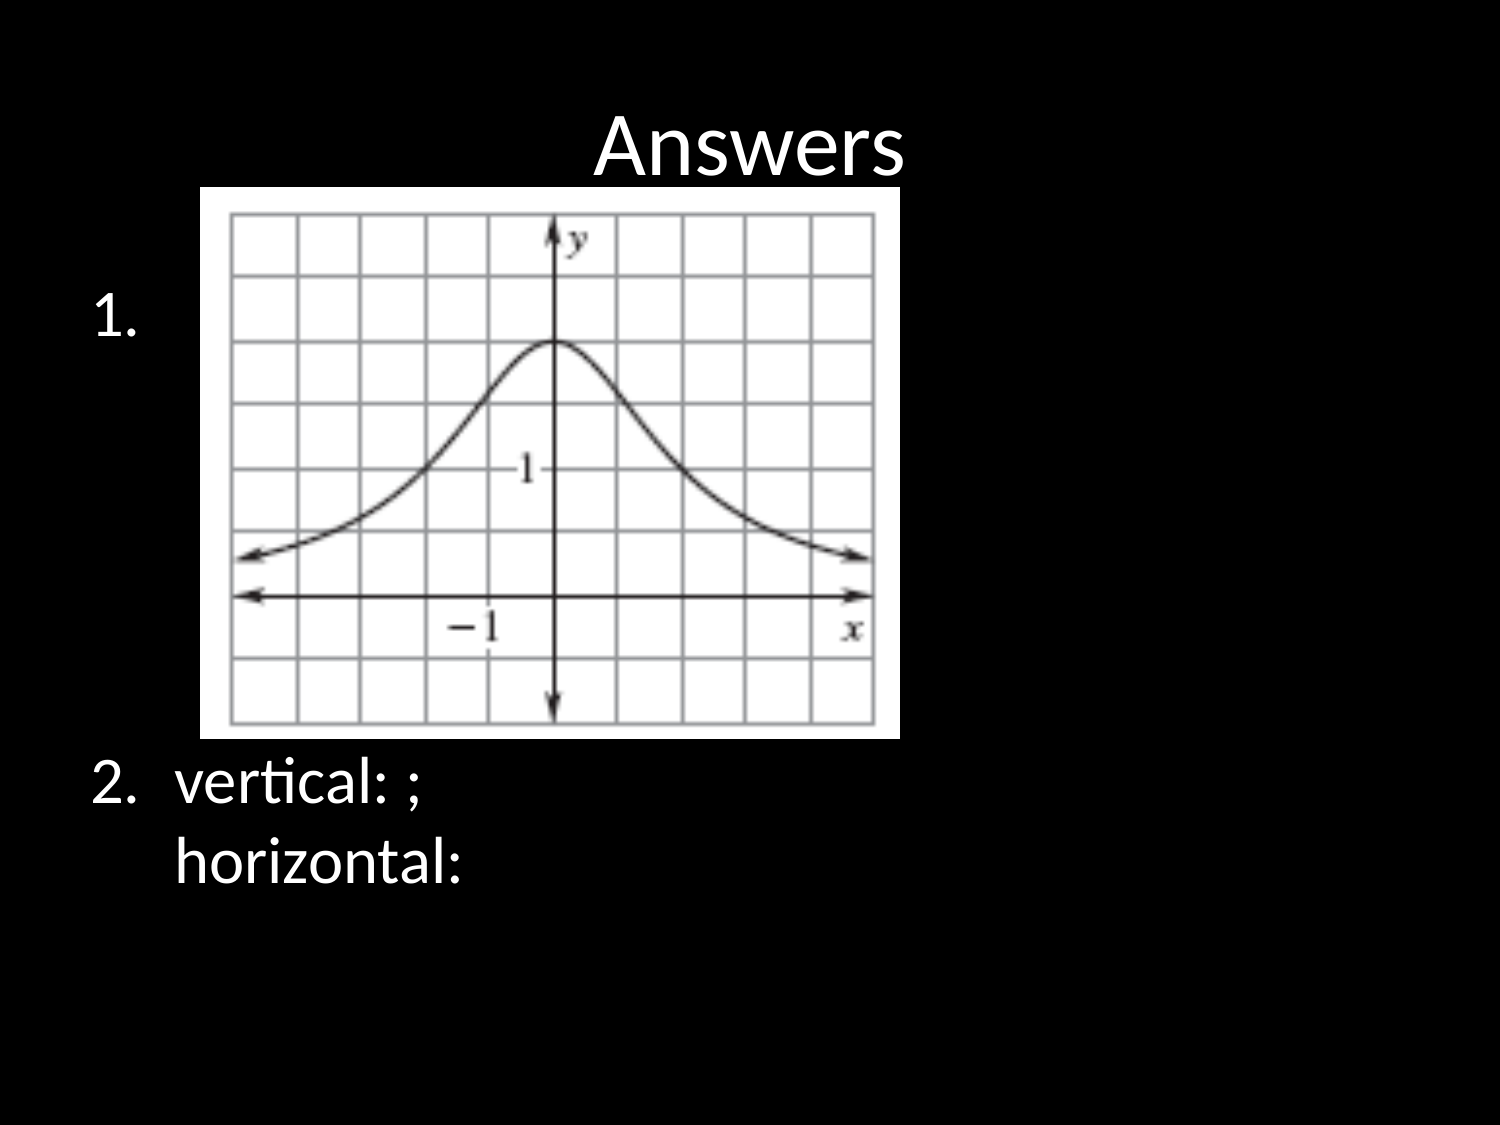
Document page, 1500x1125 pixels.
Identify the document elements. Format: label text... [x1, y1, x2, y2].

title Answers [75, 45, 1425, 233]
picture [199, 187, 901, 740]
